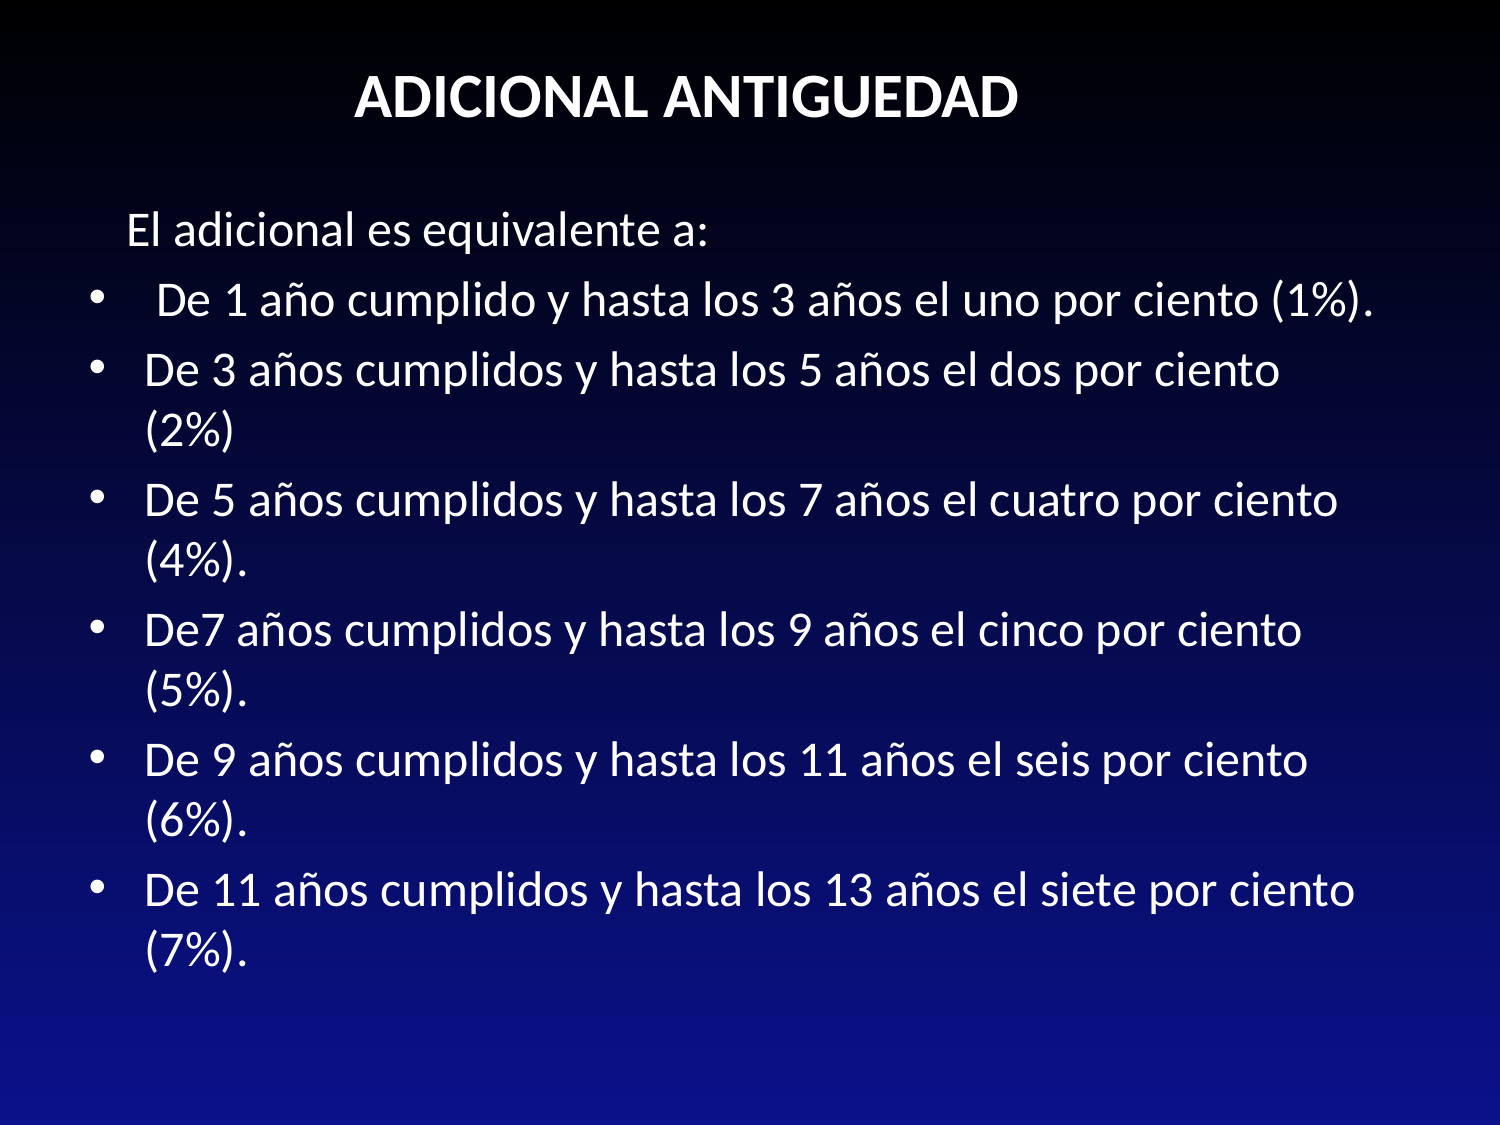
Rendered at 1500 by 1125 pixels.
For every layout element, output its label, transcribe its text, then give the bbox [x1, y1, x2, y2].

title ADICIONAL ANTIGUEDAD [0, 54, 1376, 209]
list El adicional es equivalente a: De 1 año cumplido y hasta los 3 años el uno por ciento (1%). De 3 años cumplidos y hasta los 5 años el dos por ciento (2%) De 5 años cumplidos y hasta los 7 años el cuatro por ciento (4%). De7 años cumplidos y hasta los 9 años el cinco por ciento (5%). De 9 años cumplidos y hasta los 11 años el seis por ciento (6%). De 11 años cumplidos y hasta los 13 años el siete por ciento (7%). [88, 196, 1376, 1034]
